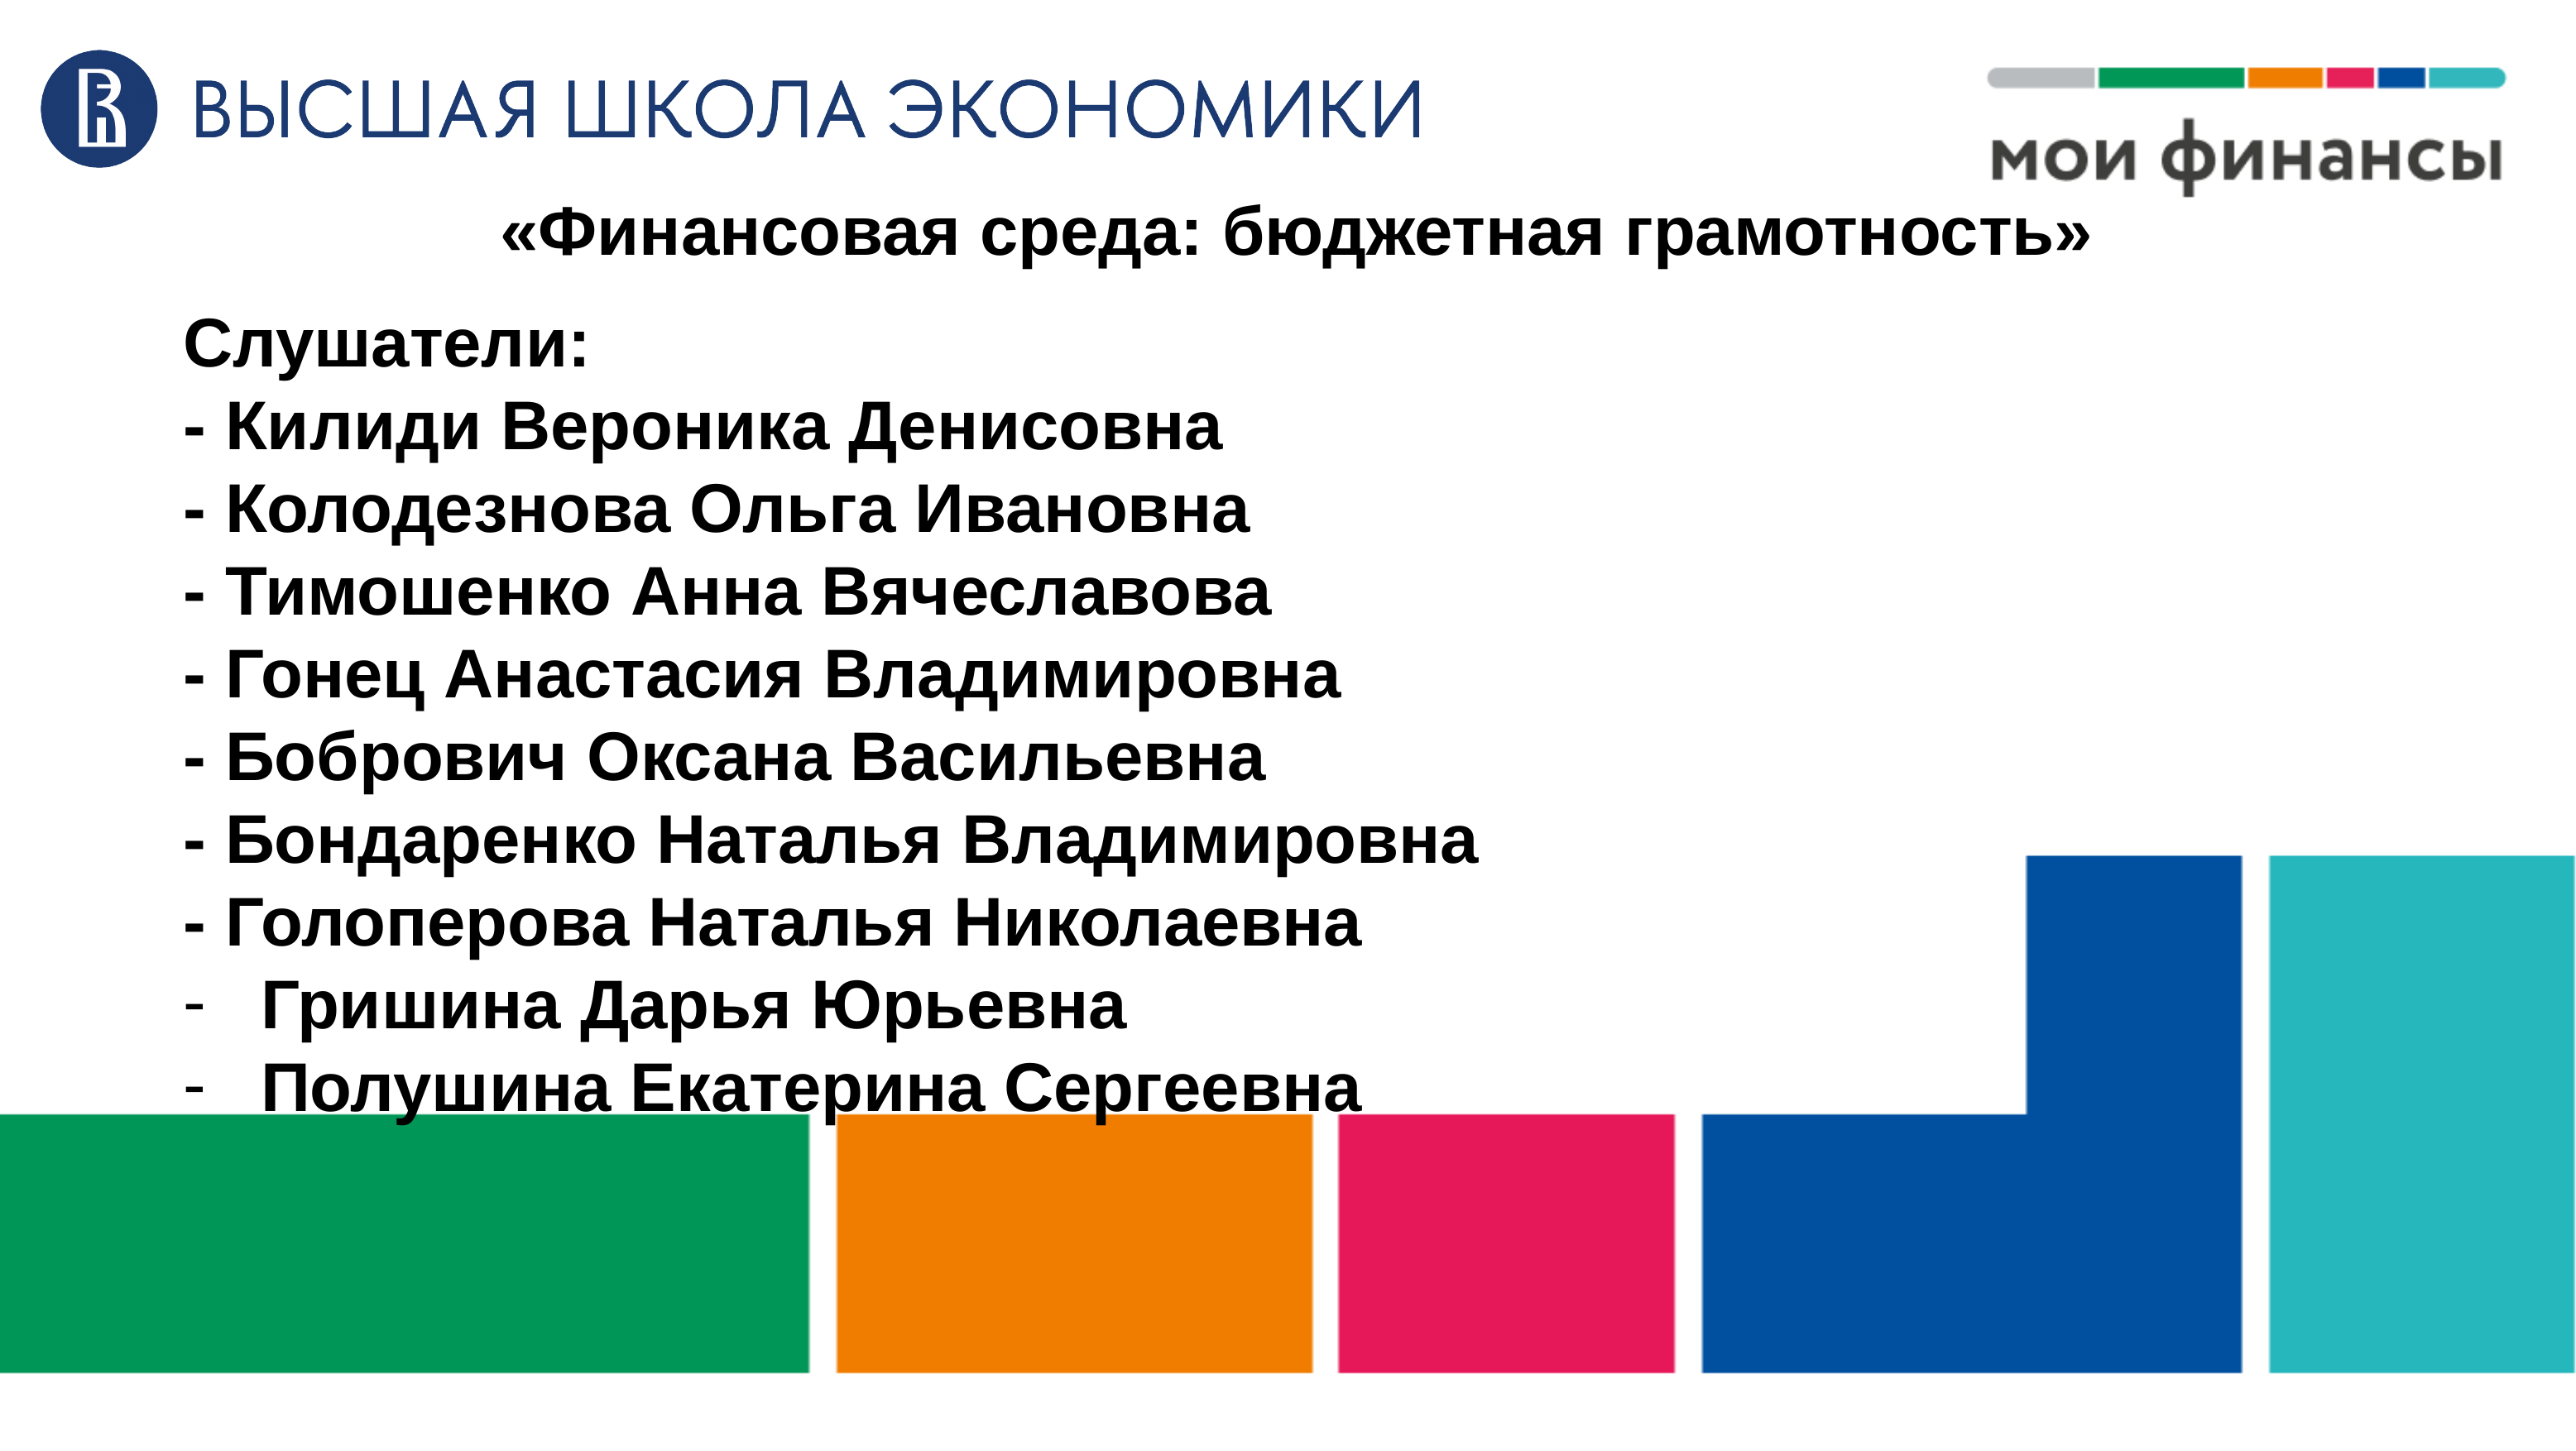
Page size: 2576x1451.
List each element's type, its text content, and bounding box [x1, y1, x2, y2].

picture [0, 0, 2576, 1451]
text_box «Финансовая среда: бюджетная грамотность» Слушатели: - Килиди Вероника Денисовна - Колодезнова Ольга Ивановна - Тимошенко Анна Вячеславова - Гонец Анастасия Владимировна - Бобрович Оксана Васильевна - Бондаренко Наталья Владимировна - Голоперова Наталья Николаевна Гришина Дарья Юрьевна Полушина Екатерина Сергеевна [164, 176, 2412, 1300]
